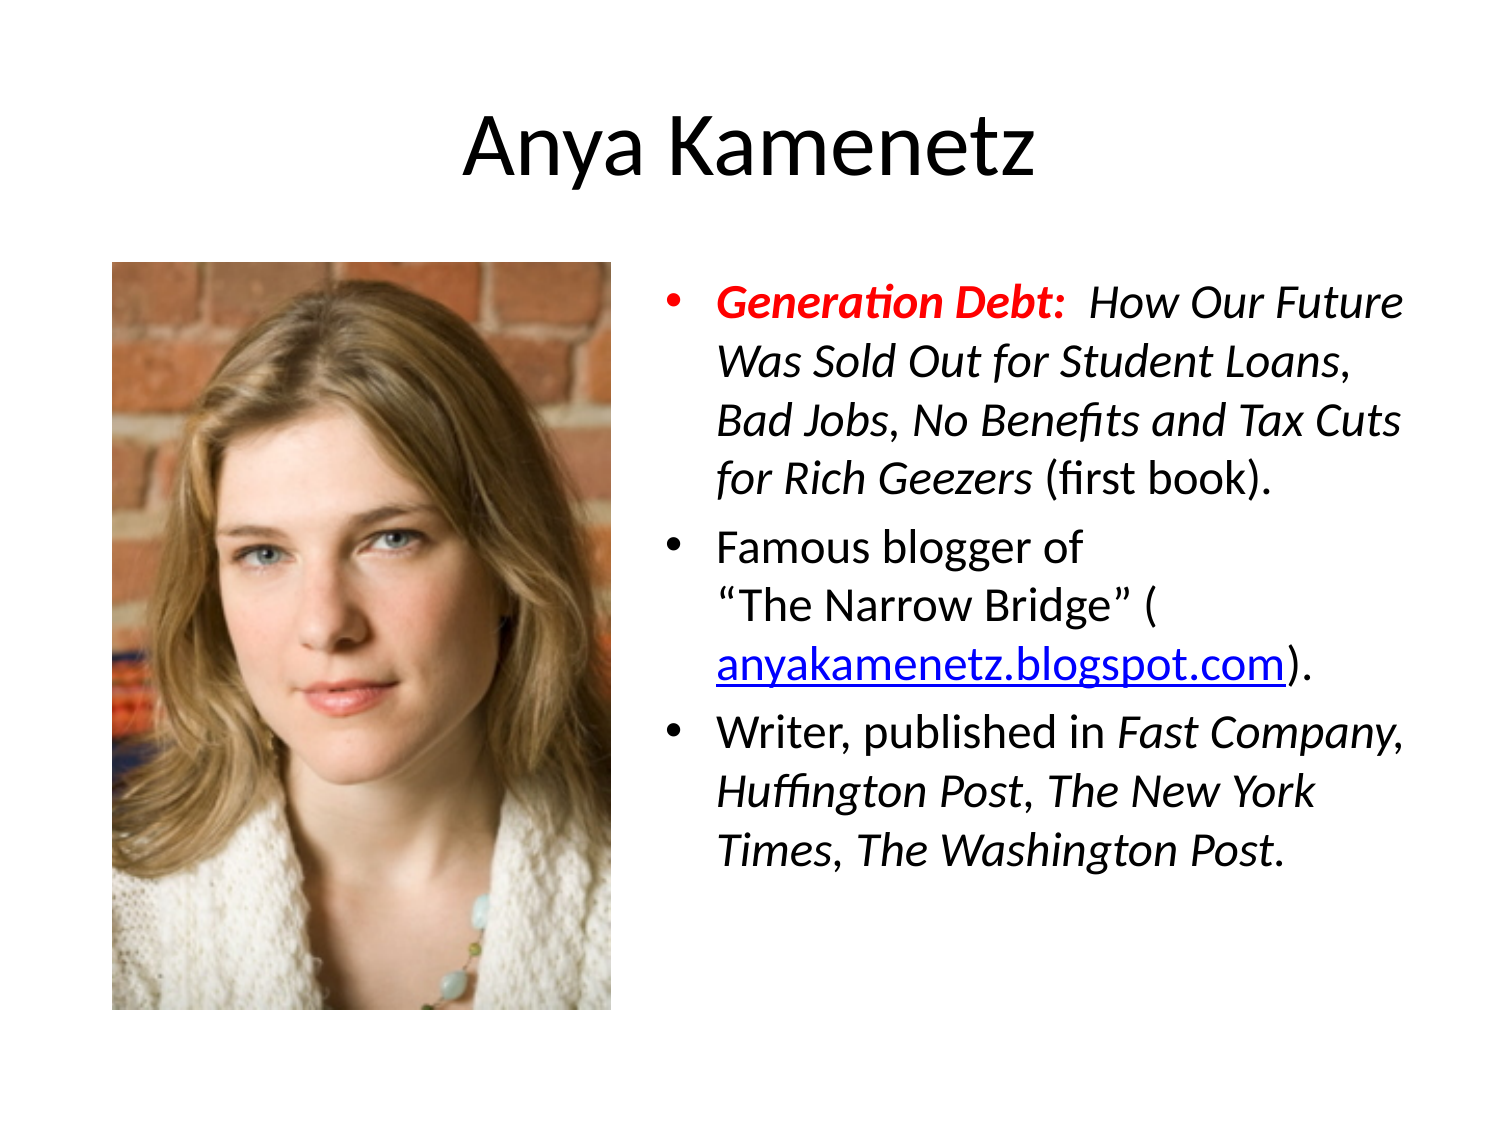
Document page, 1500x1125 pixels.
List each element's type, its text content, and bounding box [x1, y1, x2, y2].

title Anya Kamenetz [75, 45, 1425, 233]
list Generation Debt: How Our Future Was Sold Out for Student Loans, Bad Jobs, No Benefits and Tax Cuts for Rich Geezers (first book). Famous blogger of “The Narrow Bridge” (anyakamenetz.blogspot.com). Writer, published in Fast Company, Huffington Post, The New York Times, The Washington Post. [650, 262, 1425, 1005]
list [112, 262, 611, 1010]
